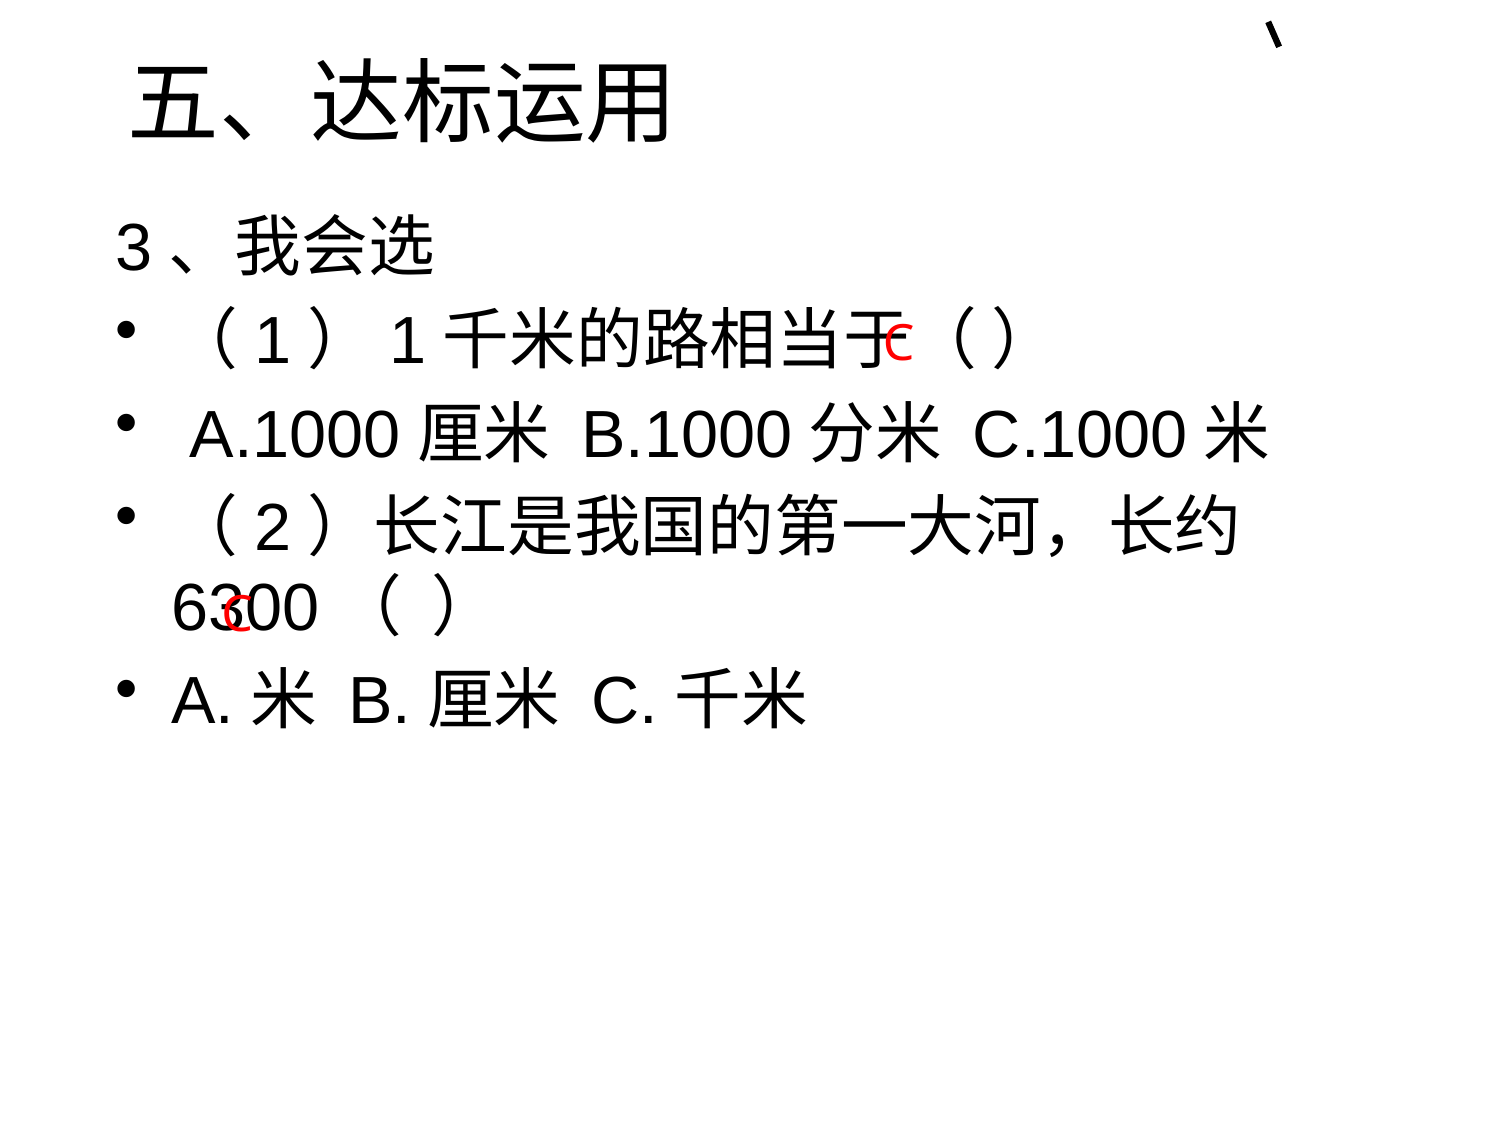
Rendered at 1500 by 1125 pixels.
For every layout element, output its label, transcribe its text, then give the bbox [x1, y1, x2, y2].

text_box C [206, 574, 289, 649]
text_box C [868, 302, 940, 378]
list 3、我会选 （1）1千米的路相当于（ ） A.1000厘米 B.1000分米 C.1000米 （2）长江是我国的第一大河，长约6300（ ） A.米 B.厘米 C.千米 [100, 196, 1389, 797]
title 五、达标运用 [112, 24, 751, 162]
